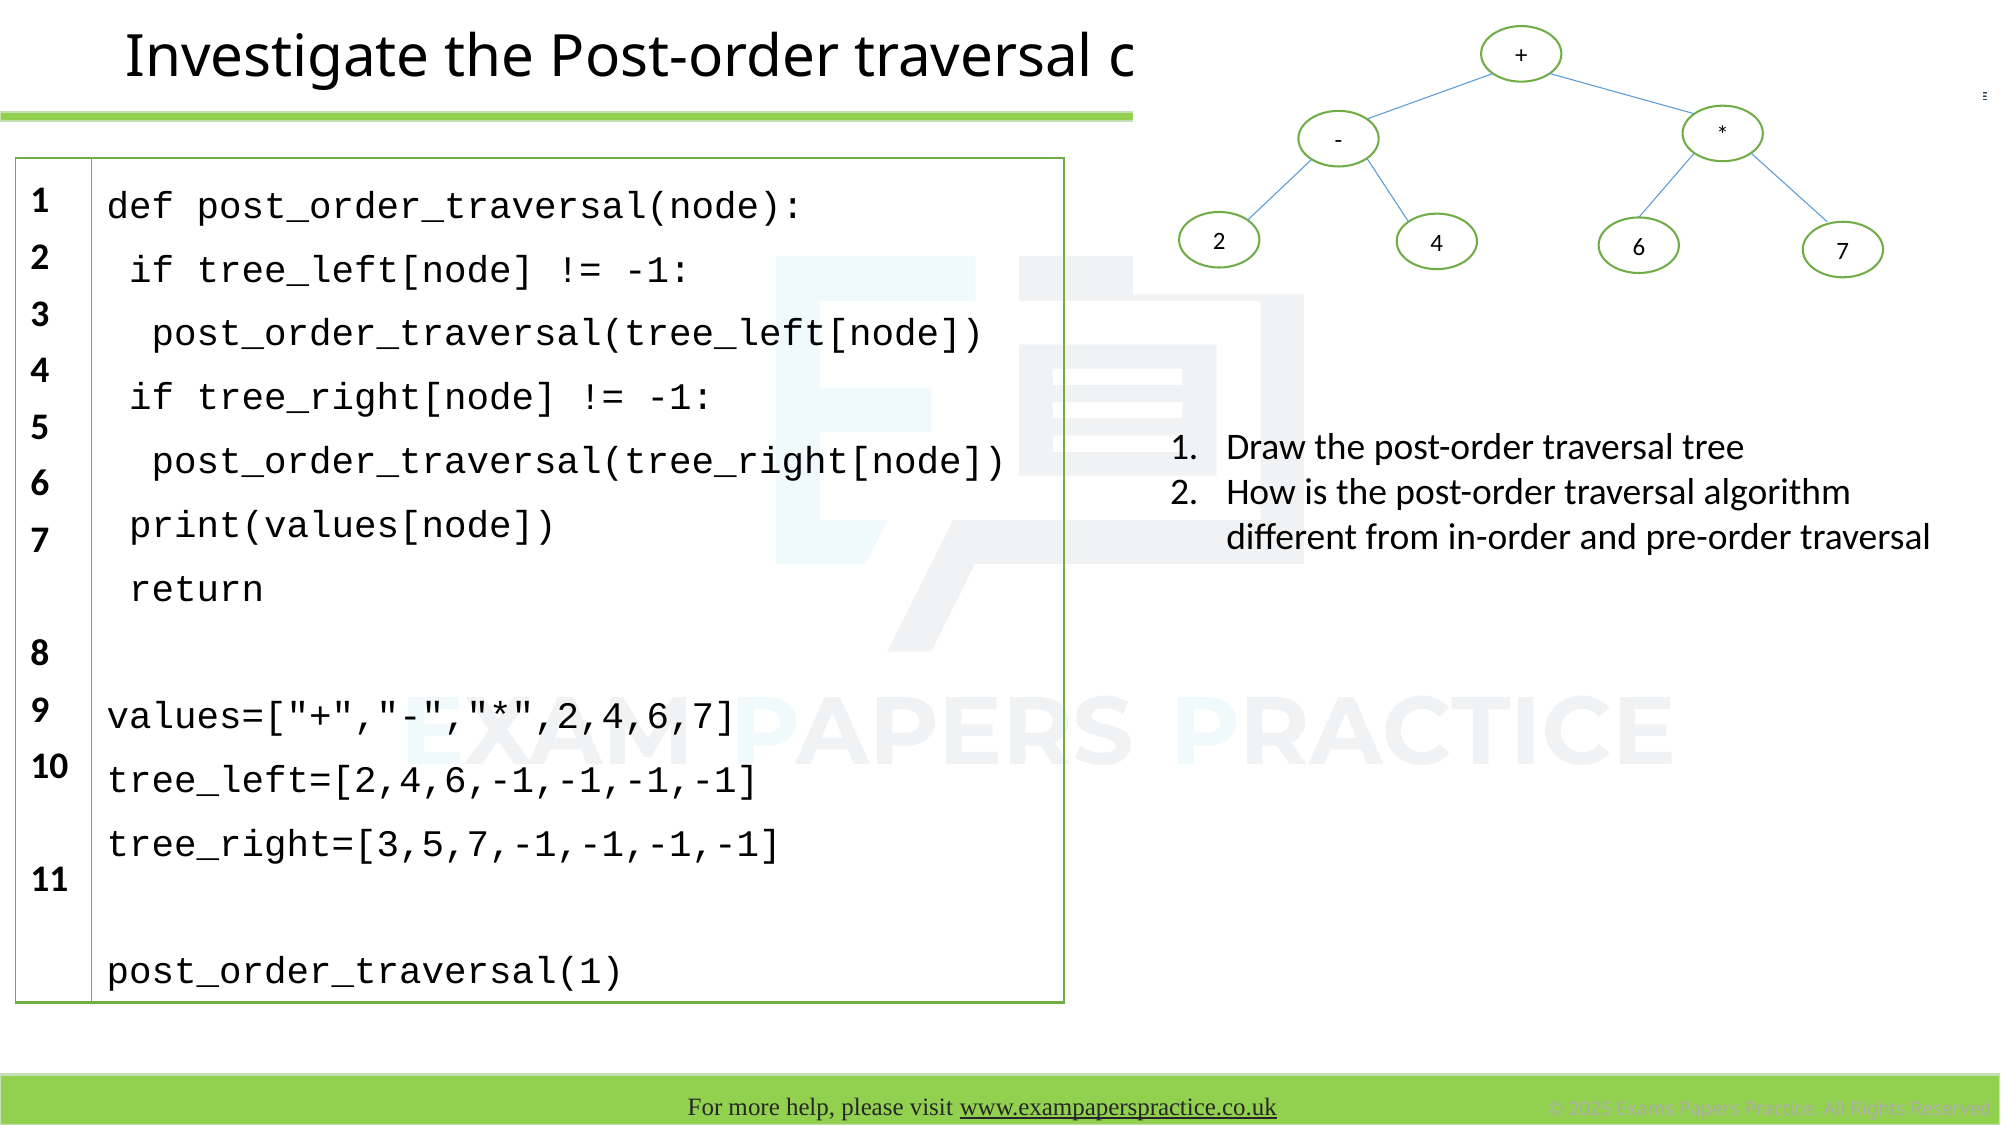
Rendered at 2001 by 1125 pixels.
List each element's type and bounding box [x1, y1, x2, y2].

text_box [1132, 19, 1983, 295]
table_header [16, 159, 91, 1001]
table_header [92, 159, 1063, 1001]
text_box [1155, 414, 2000, 565]
title [110, 0, 1299, 167]
